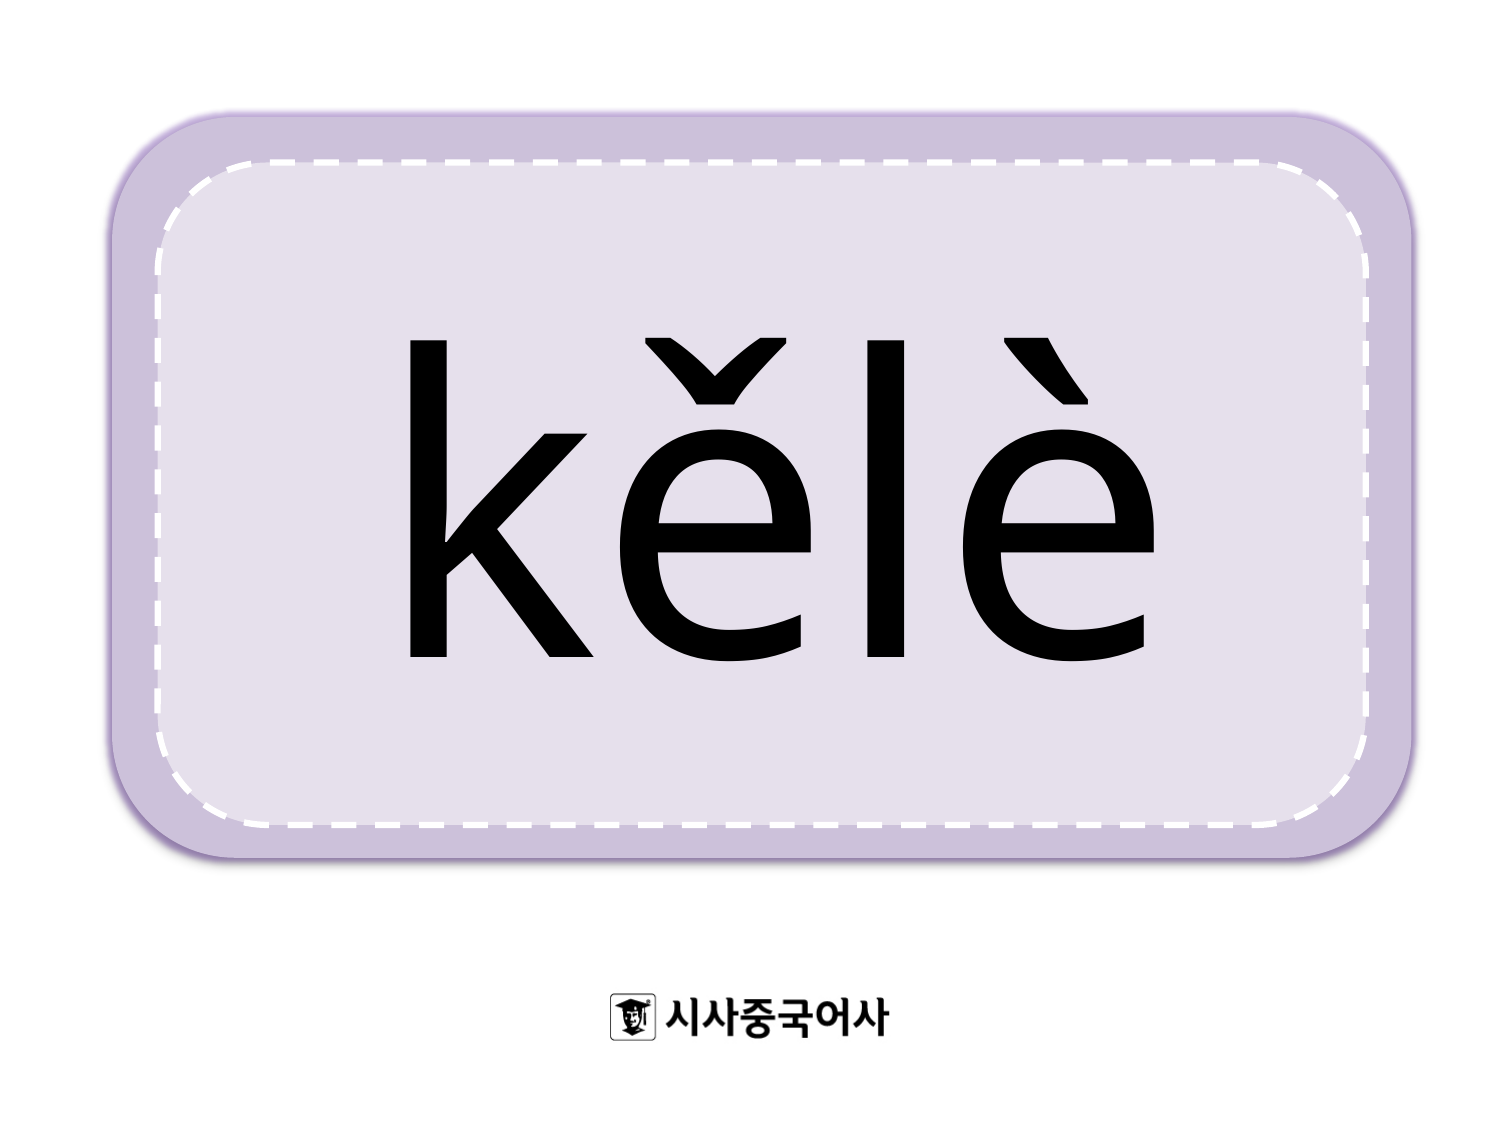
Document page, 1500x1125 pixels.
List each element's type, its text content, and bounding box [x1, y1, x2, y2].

text_box kělè [171, 159, 1380, 823]
picture [602, 987, 898, 1047]
